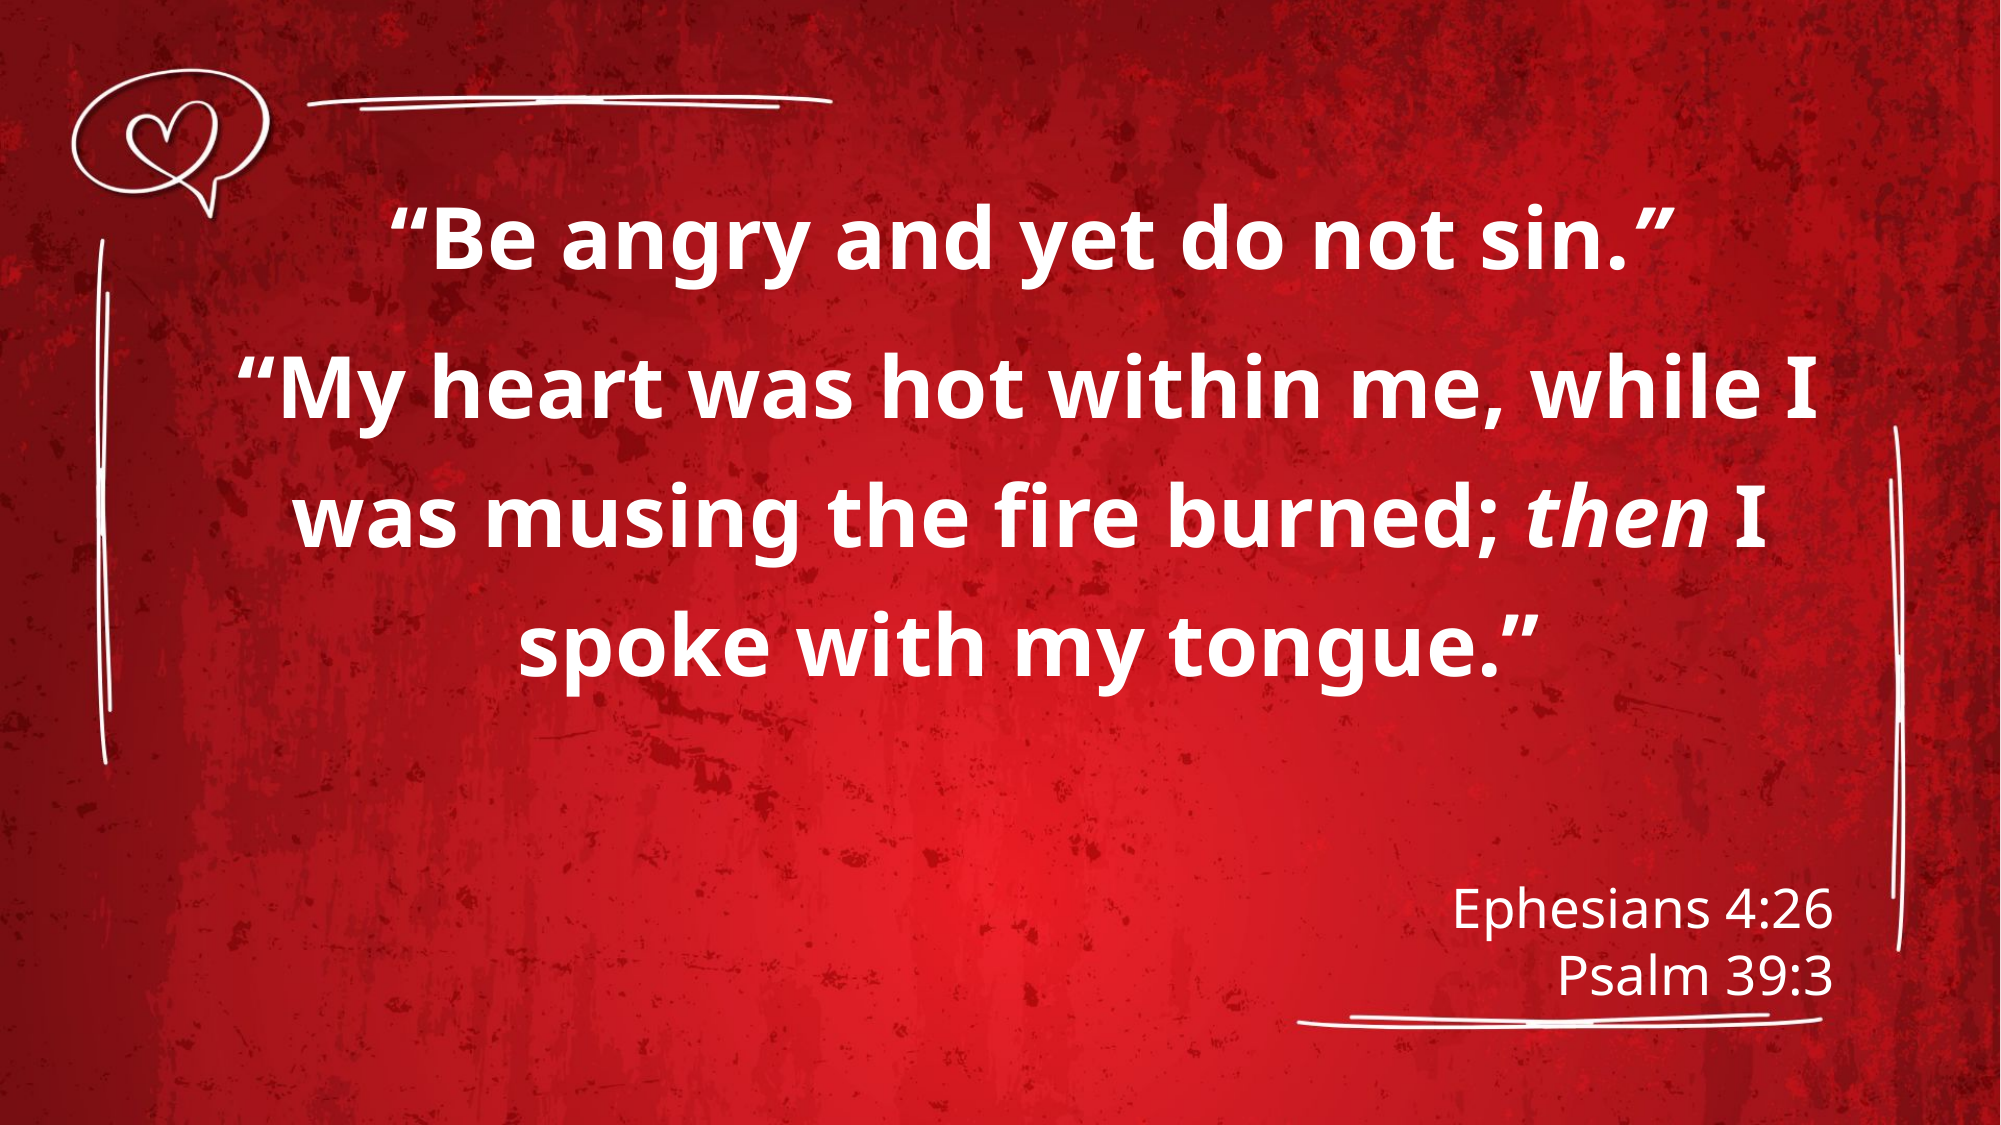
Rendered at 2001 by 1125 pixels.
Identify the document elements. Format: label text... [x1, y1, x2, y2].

list “Be angry and yet do not sin.” “My heart was hot within me, while I was musing the fire burned; then I spoke with my tongue.” Ephesians 4:26 Psalm 39:3 [210, 173, 1850, 1022]
picture [0, 0, 2001, 1125]
